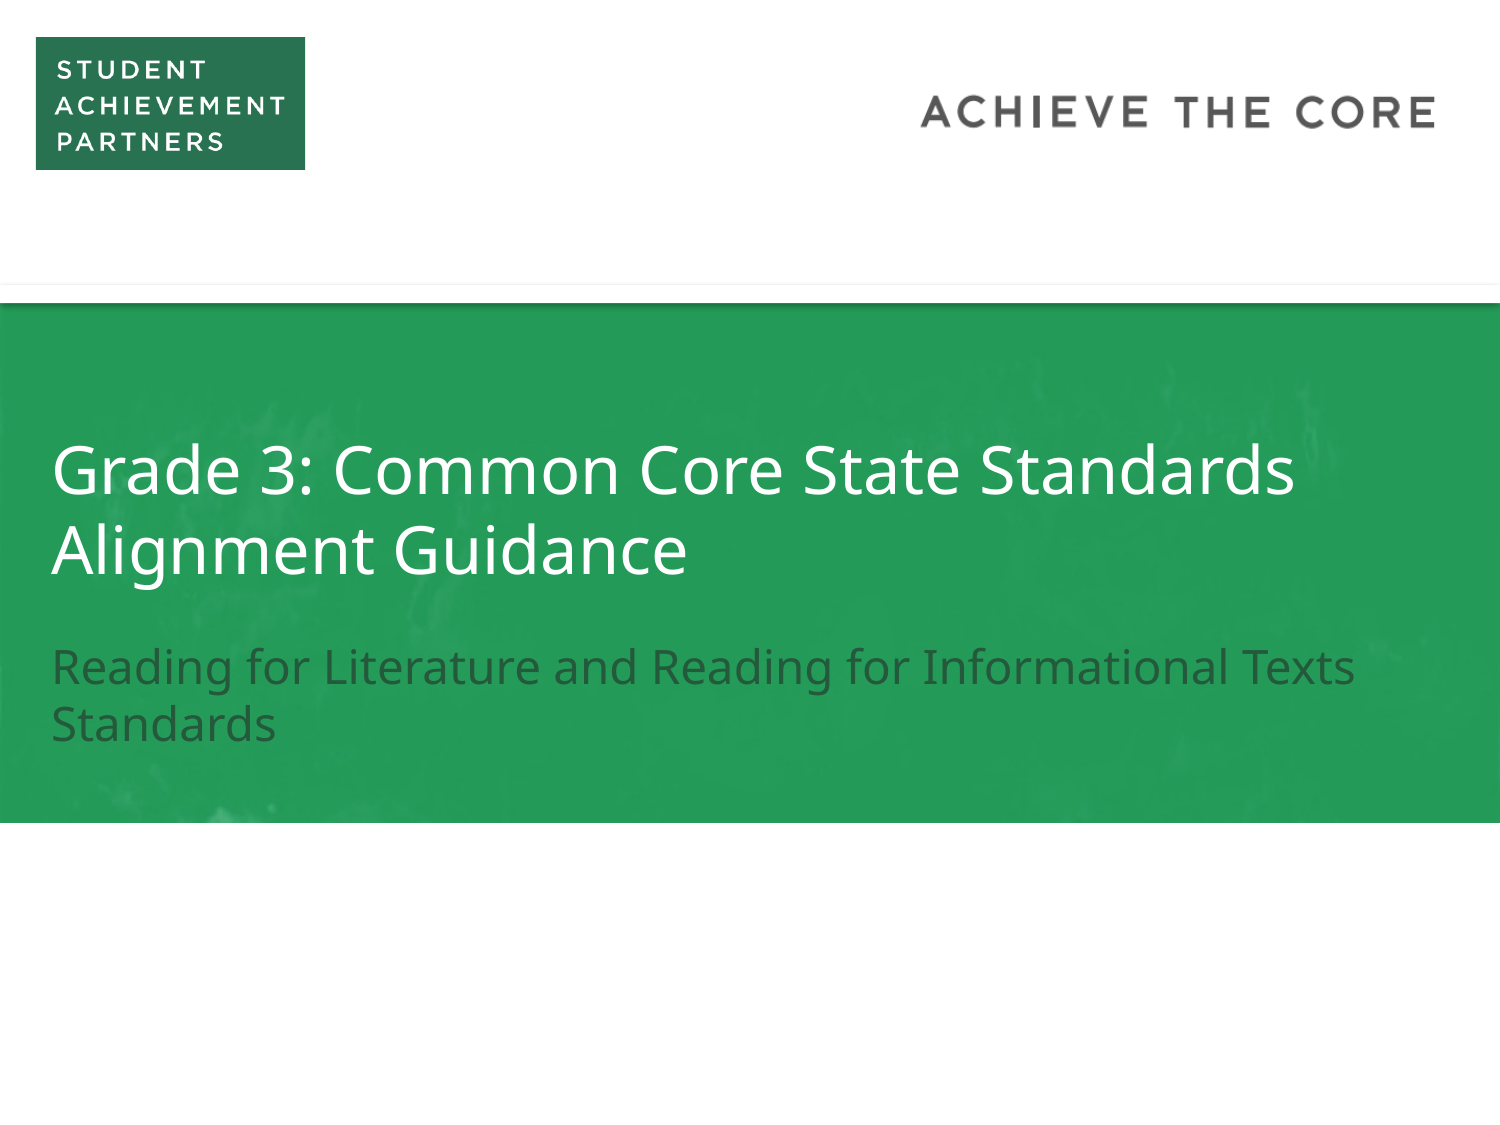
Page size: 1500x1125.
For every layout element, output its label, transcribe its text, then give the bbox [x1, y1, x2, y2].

picture [0, 304, 1500, 823]
subtitle Reading for Literature and Reading for Informational Texts Standards [35, 629, 1478, 760]
title Grade 3: Common Core State Standards Alignment Guidance [35, 387, 1478, 629]
